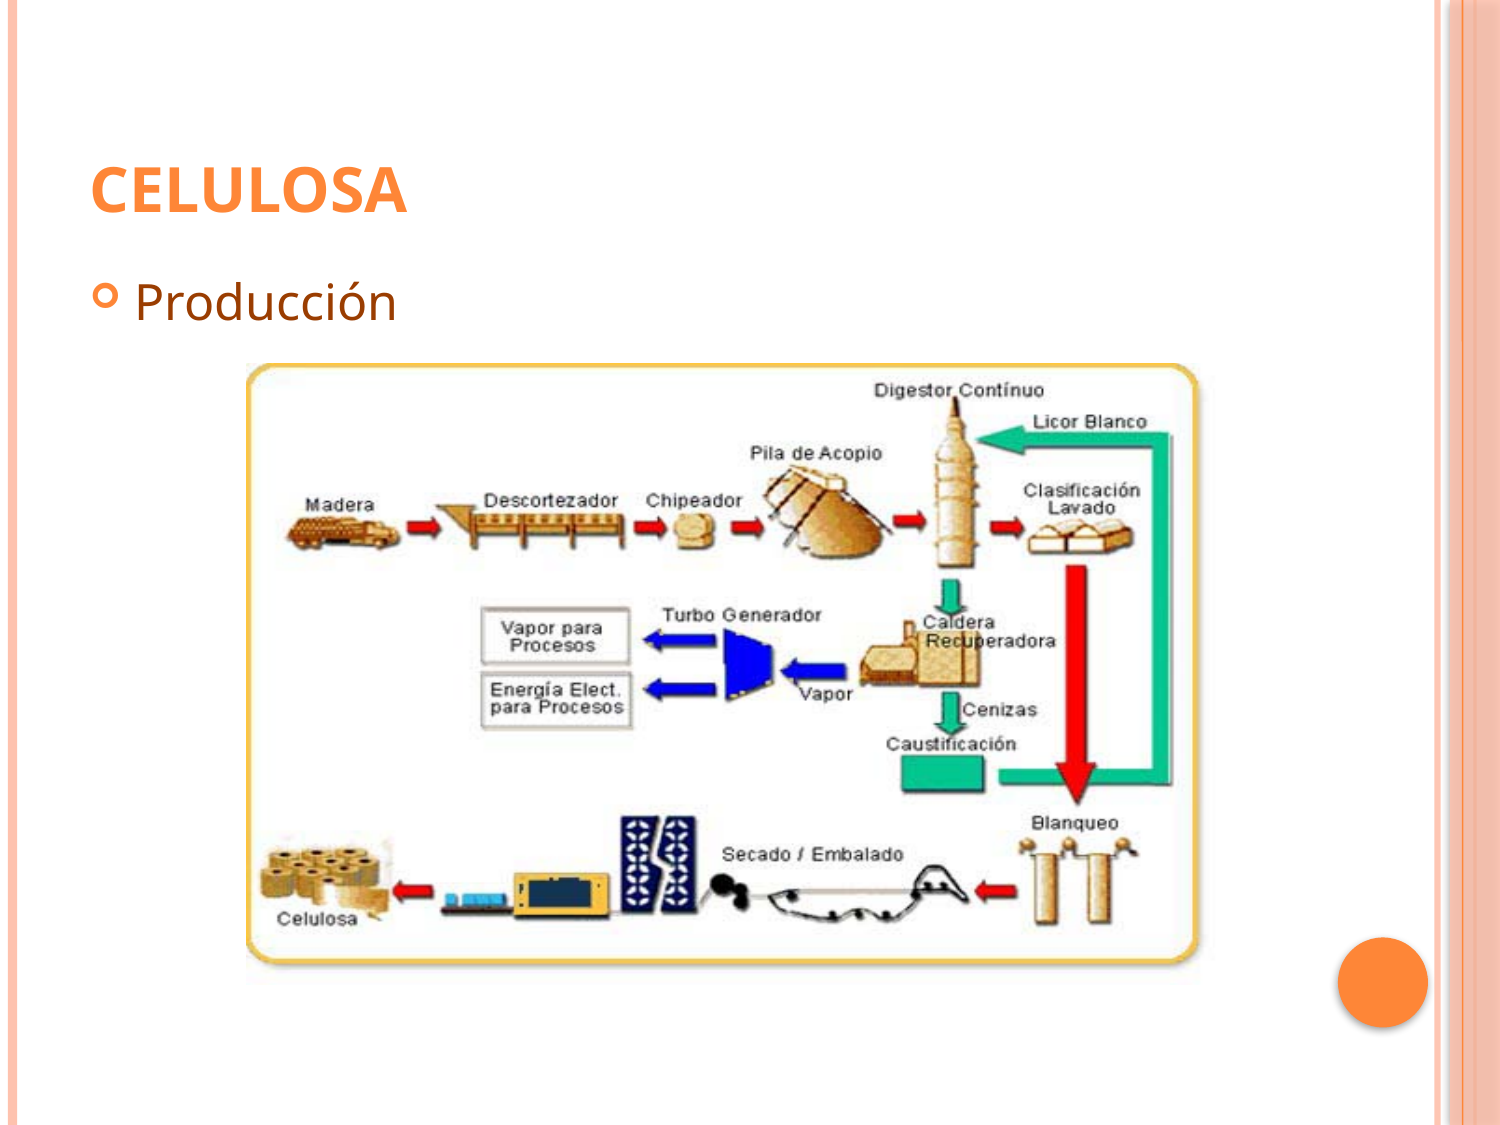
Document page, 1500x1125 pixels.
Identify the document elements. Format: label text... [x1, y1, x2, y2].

picture [245, 362, 1220, 985]
title Celulosa [75, 45, 1300, 233]
list Producción [75, 262, 1300, 1062]
